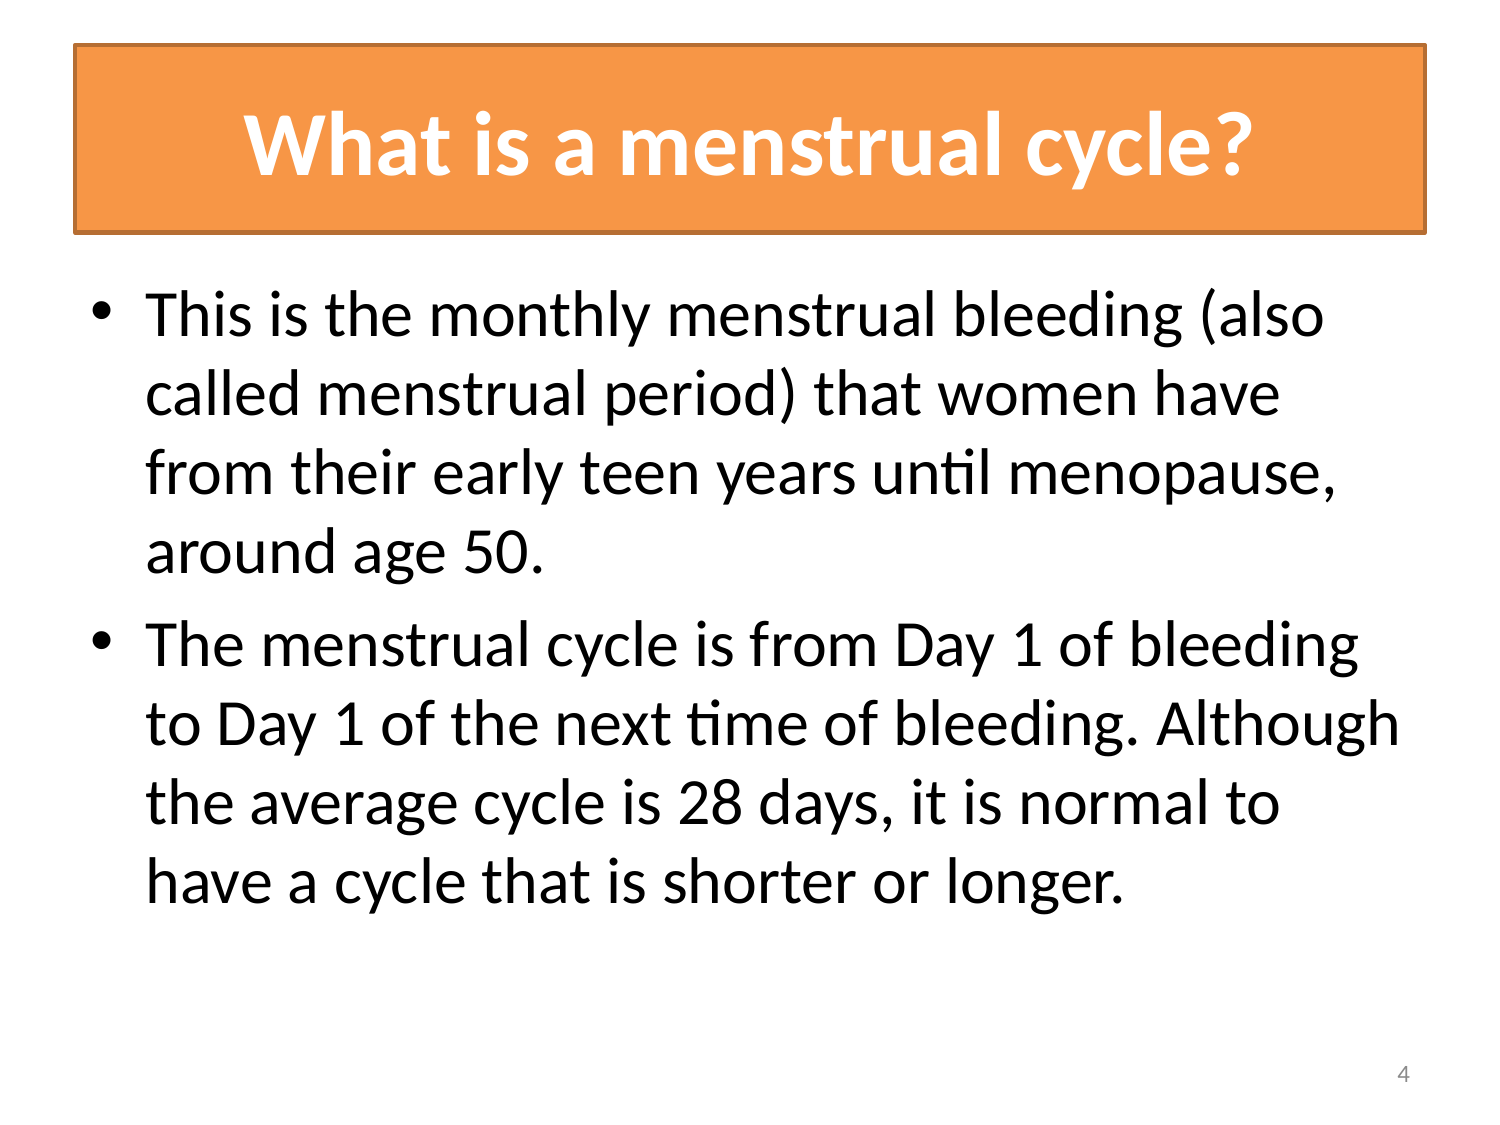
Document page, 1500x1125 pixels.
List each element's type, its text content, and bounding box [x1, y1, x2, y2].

slide_number 4 [1074, 1042, 1425, 1103]
title What is a menstrual cycle? [73, 43, 1427, 235]
list This is the monthly menstrual bleeding (also called menstrual period) that women have from their early teen years until menopause, around age 50. The menstrual cycle is from Day 1 of bleeding to Day 1 of the next time of bleeding. Although the average cycle is 28 days, it is normal to have a cycle that is shorter or longer. [75, 262, 1425, 1005]
